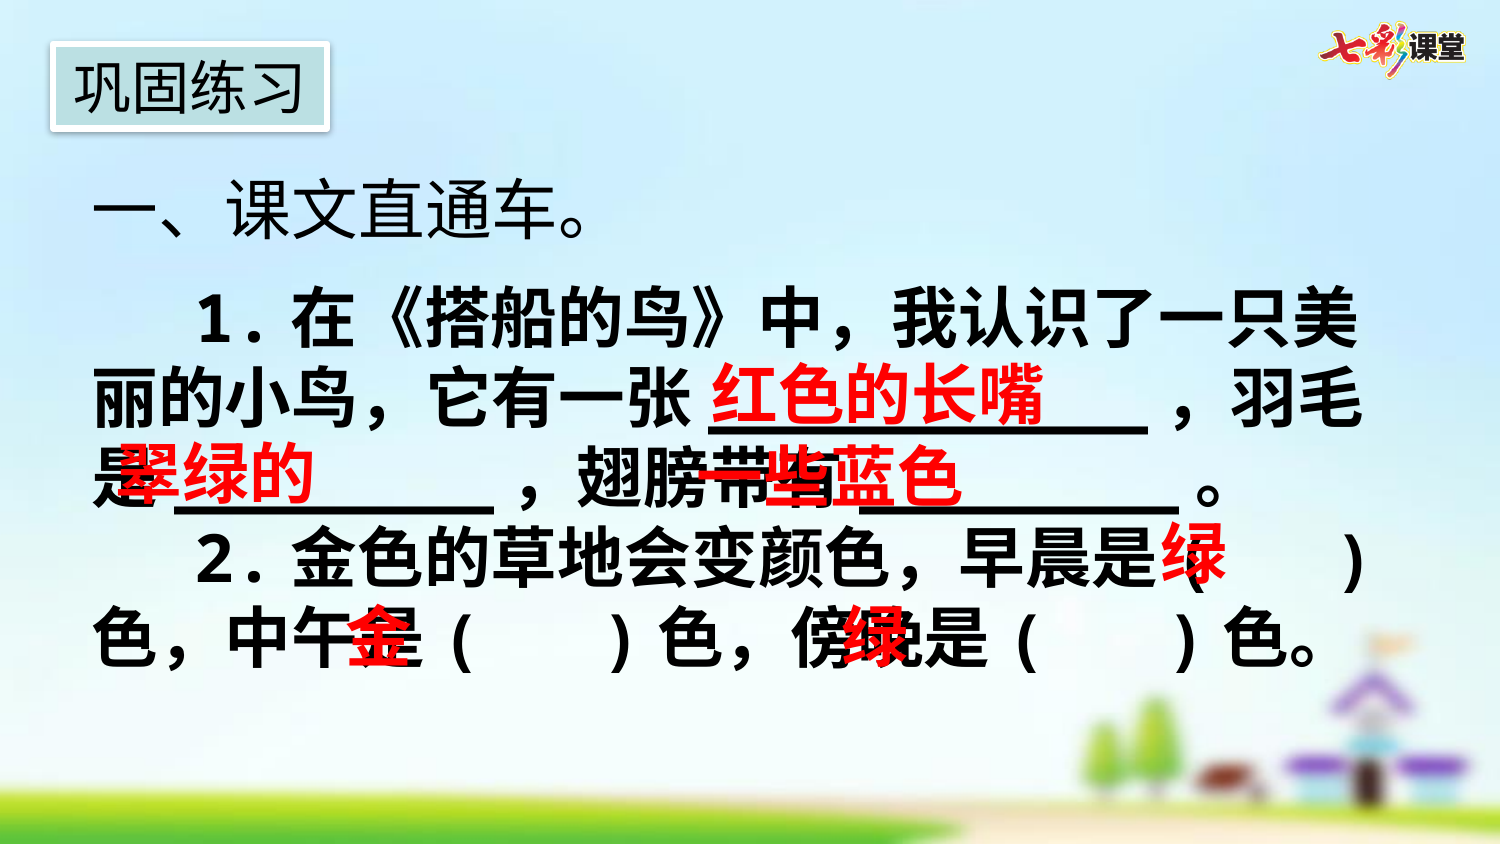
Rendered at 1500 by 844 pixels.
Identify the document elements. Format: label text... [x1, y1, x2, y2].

text_box 一些蓝色 [682, 427, 1096, 522]
text_box 金 [330, 587, 432, 682]
text_box 1.在《搭船的鸟》中，我认识了一只美丽的小鸟，它有一张___________，羽毛是________，翅膀带有________。 2.金色的草地会变颜色，早晨是( )色，中午是( )色，傍晚是( )色。 [76, 268, 1400, 683]
picture [0, 0, 1500, 844]
text_box 绿 [1145, 504, 1247, 600]
text_box 红色的长嘴 [696, 345, 1117, 441]
text_box 翠绿的 [100, 424, 397, 519]
text_box 巩固练习 [50, 41, 330, 132]
text_box 一、课文直通车。 [76, 160, 987, 256]
text_box 绿 [826, 587, 928, 682]
